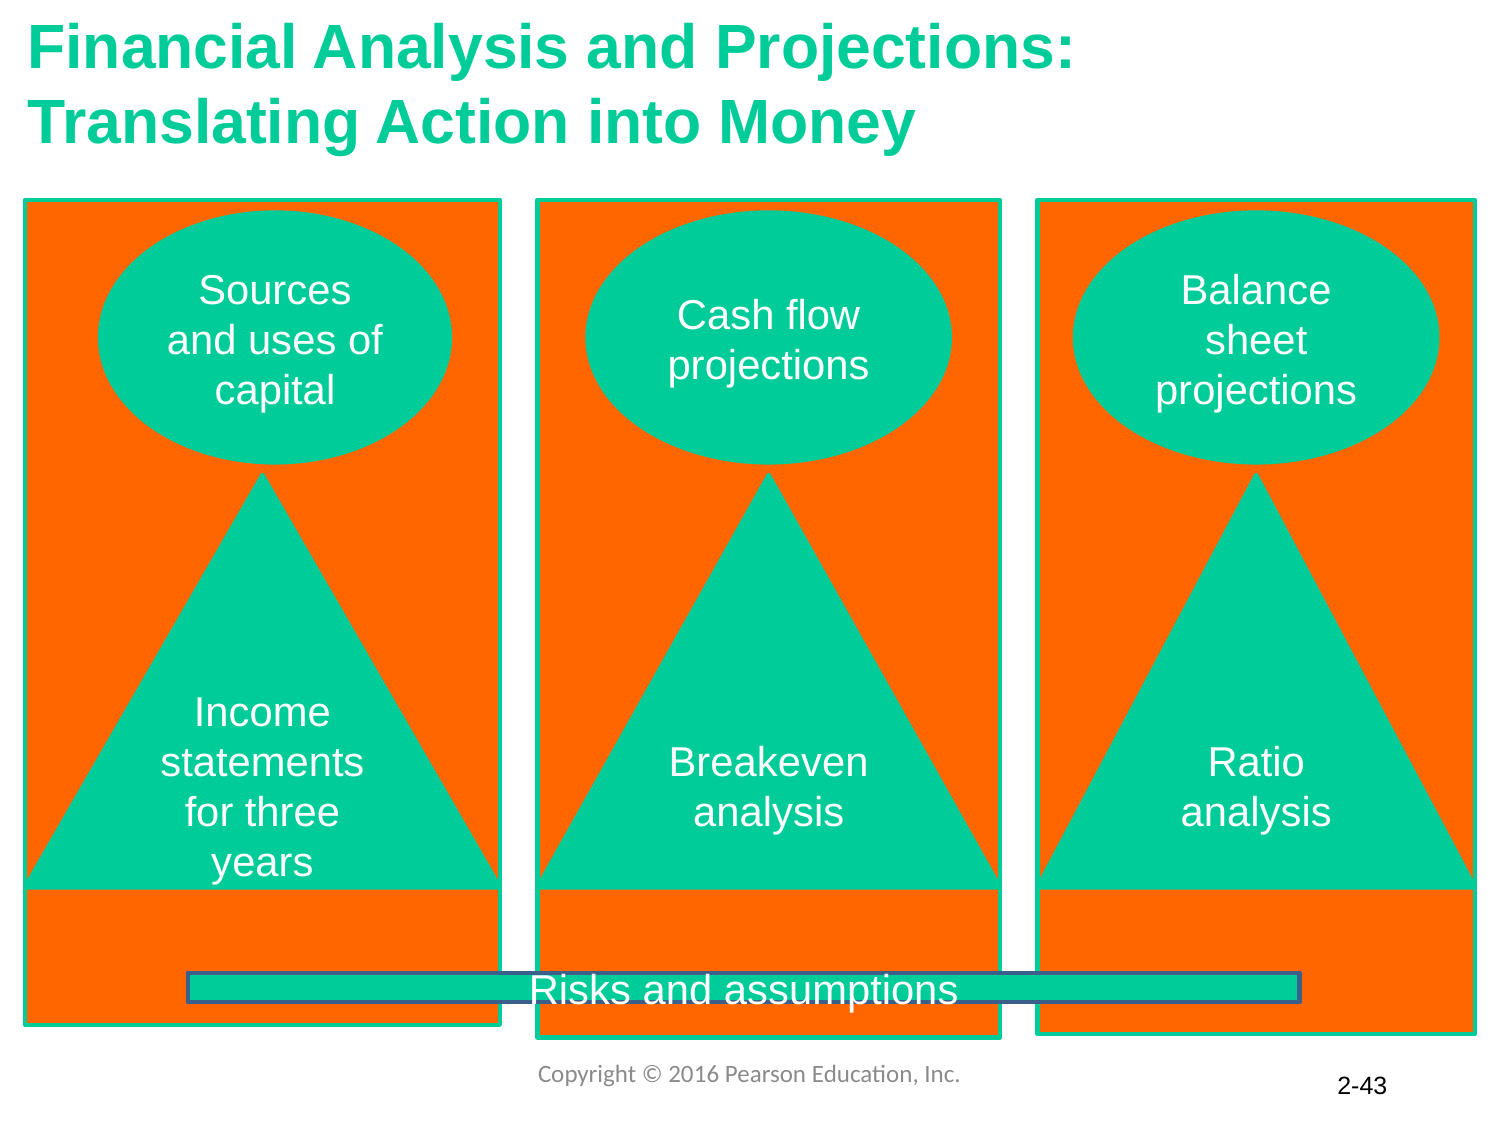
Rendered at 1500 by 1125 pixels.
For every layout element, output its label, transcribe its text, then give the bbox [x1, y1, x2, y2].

text_box Income statements for three years [23, 472, 502, 890]
text_box [1035, 198, 1477, 885]
text_box Sources and uses of capital [97, 210, 453, 465]
text_box [1035, 889, 1477, 1036]
text_box Balance sheet projections [1072, 210, 1440, 465]
text_box Cash flow projections [585, 210, 952, 465]
title Financial Analysis and Projections: Translating Action into Money [12, 0, 1500, 175]
text_box Breakeven analysis [535, 472, 1002, 890]
text_box Ratio analysis [1035, 472, 1477, 890]
footer Copyright © 2016 Pearson Education, Inc. [512, 1042, 988, 1103]
text_box [535, 1004, 1002, 1040]
text_box Risks and assumptions [186, 971, 1302, 1004]
text_box [535, 198, 1002, 885]
text_box [23, 889, 502, 1027]
text_box [535, 889, 1002, 971]
text_box [23, 198, 502, 885]
